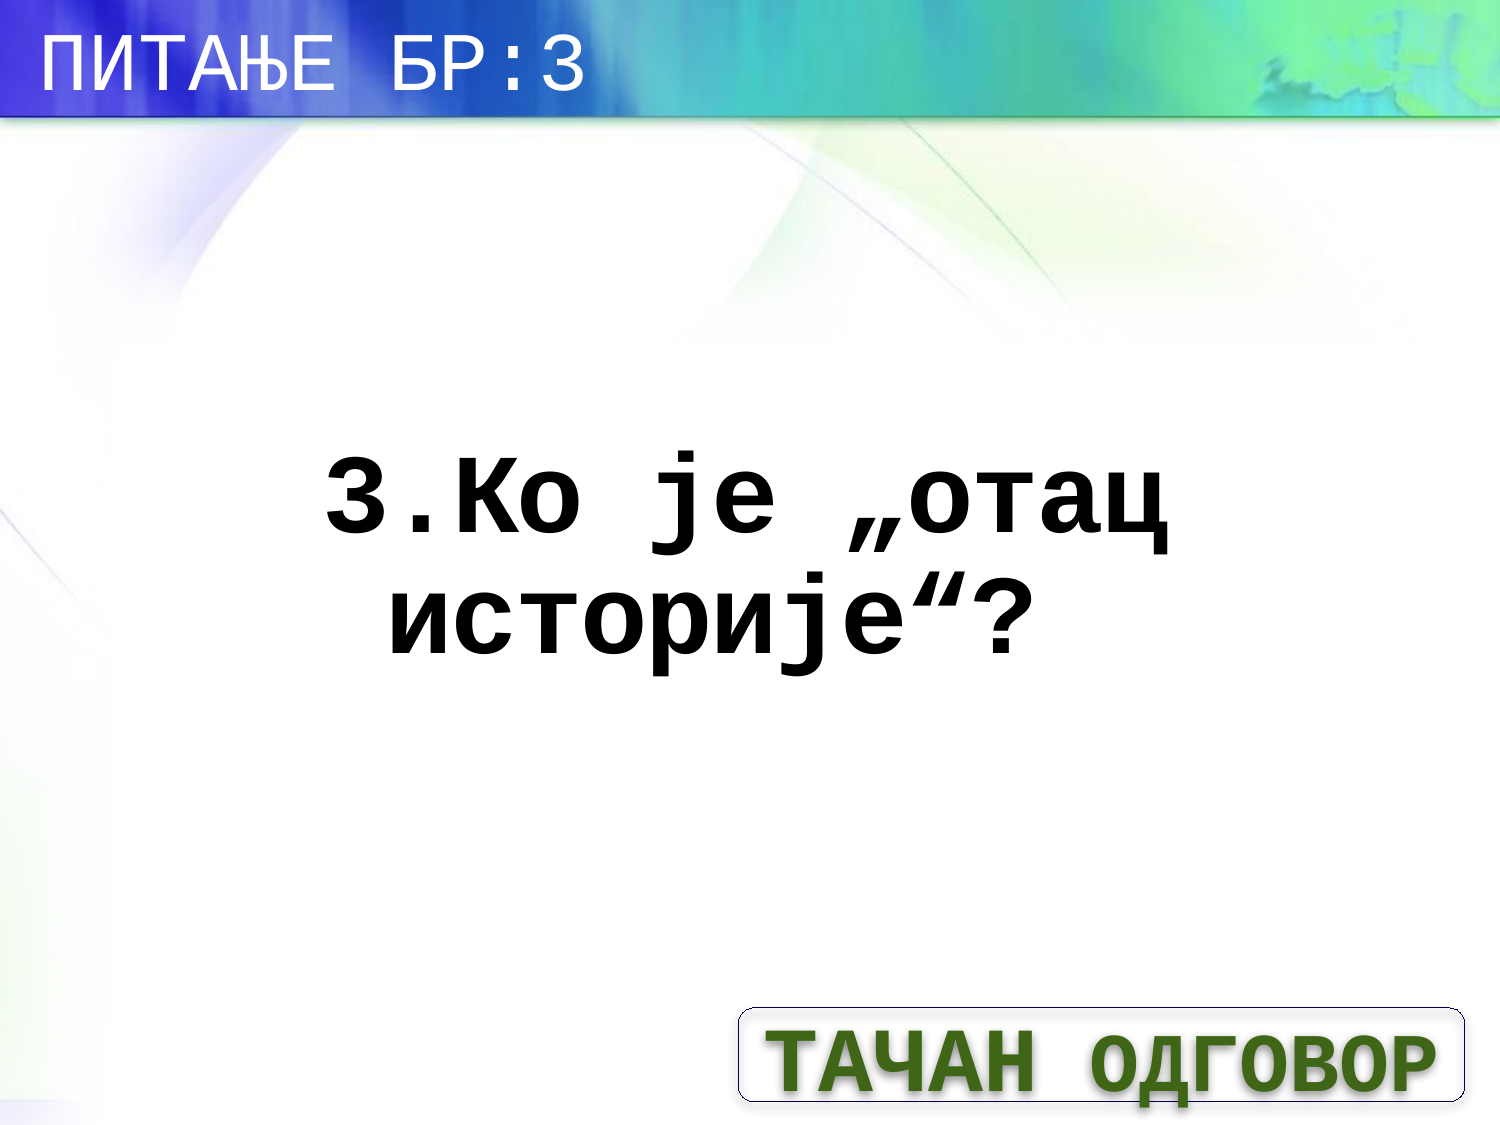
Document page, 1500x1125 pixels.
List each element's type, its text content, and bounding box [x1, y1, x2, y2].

title 3.Ко је „отац историје“? [46, 164, 1442, 950]
picture [0, 0, 1500, 1125]
text_box ТАЧАН ОДГОВОР [738, 1007, 1465, 1102]
text_box ПИТАЊЕ БР:3 [23, 0, 621, 115]
